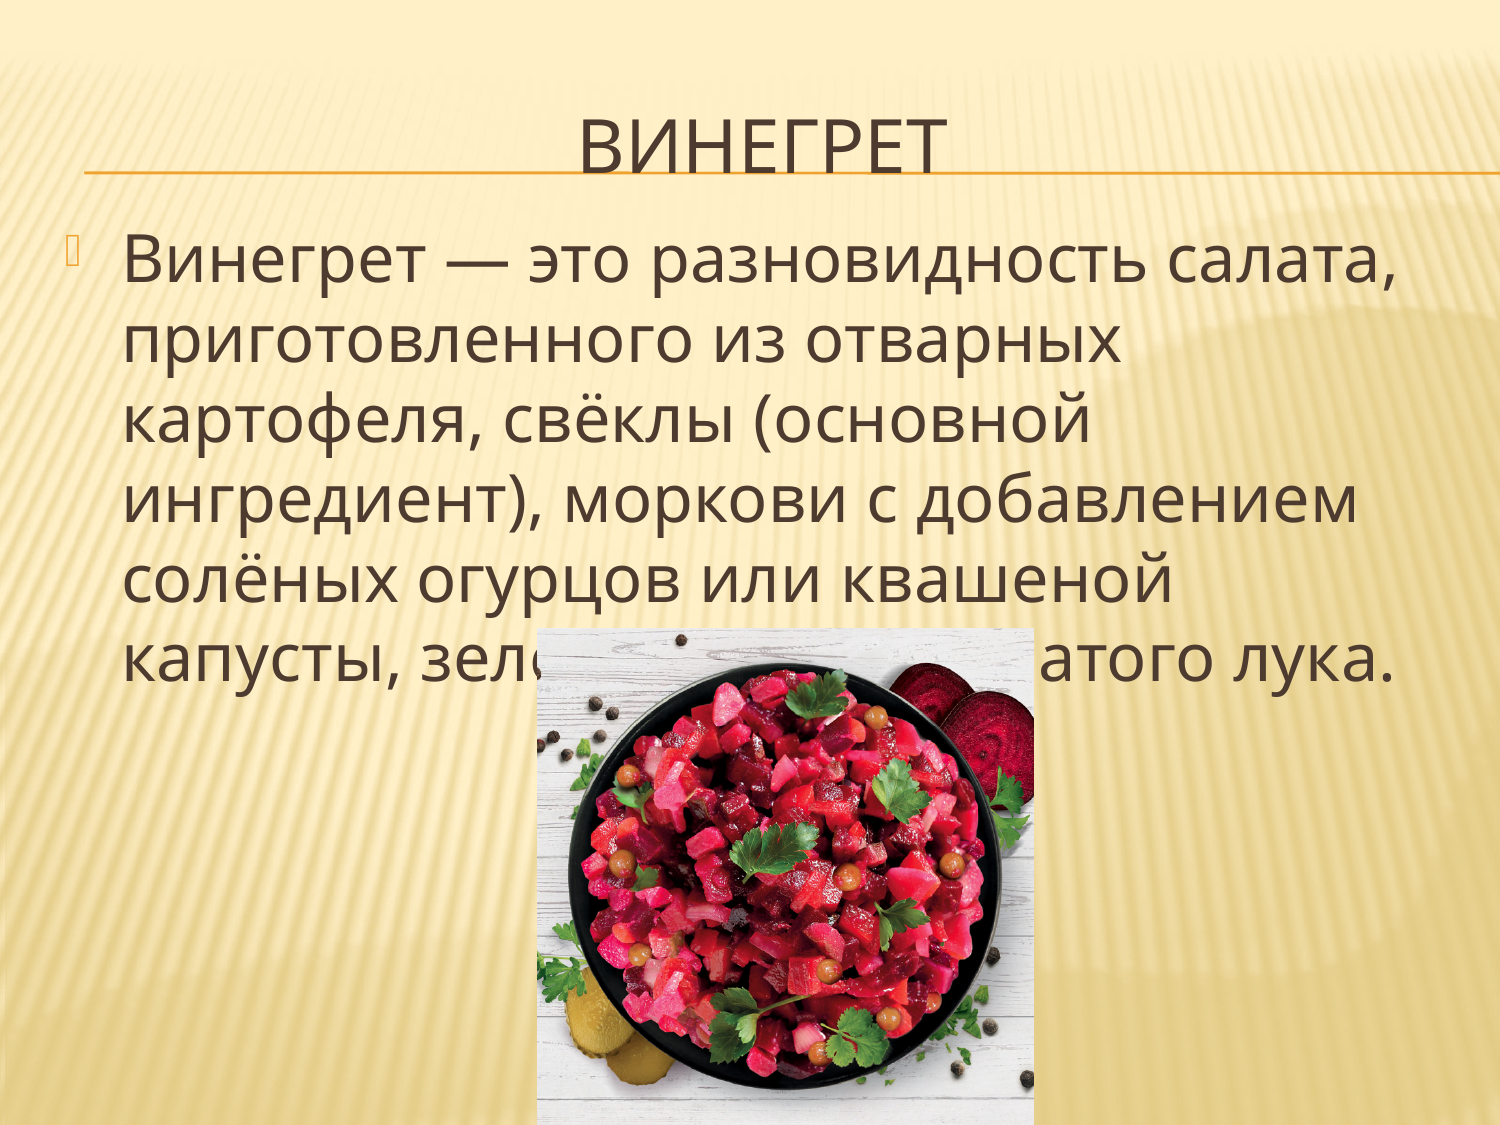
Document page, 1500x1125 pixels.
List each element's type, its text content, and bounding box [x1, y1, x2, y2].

title ВИНЕГРЕТ [50, 75, 1475, 208]
picture [537, 628, 1034, 1125]
list Винегрет — это разновидность салата, приготовленного из отварных картофеля, свёклы (основной ингредиент), моркови с добавлением солёных огурцов или квашеной капусты, зелёного или репчатого лука. [50, 208, 1475, 998]
